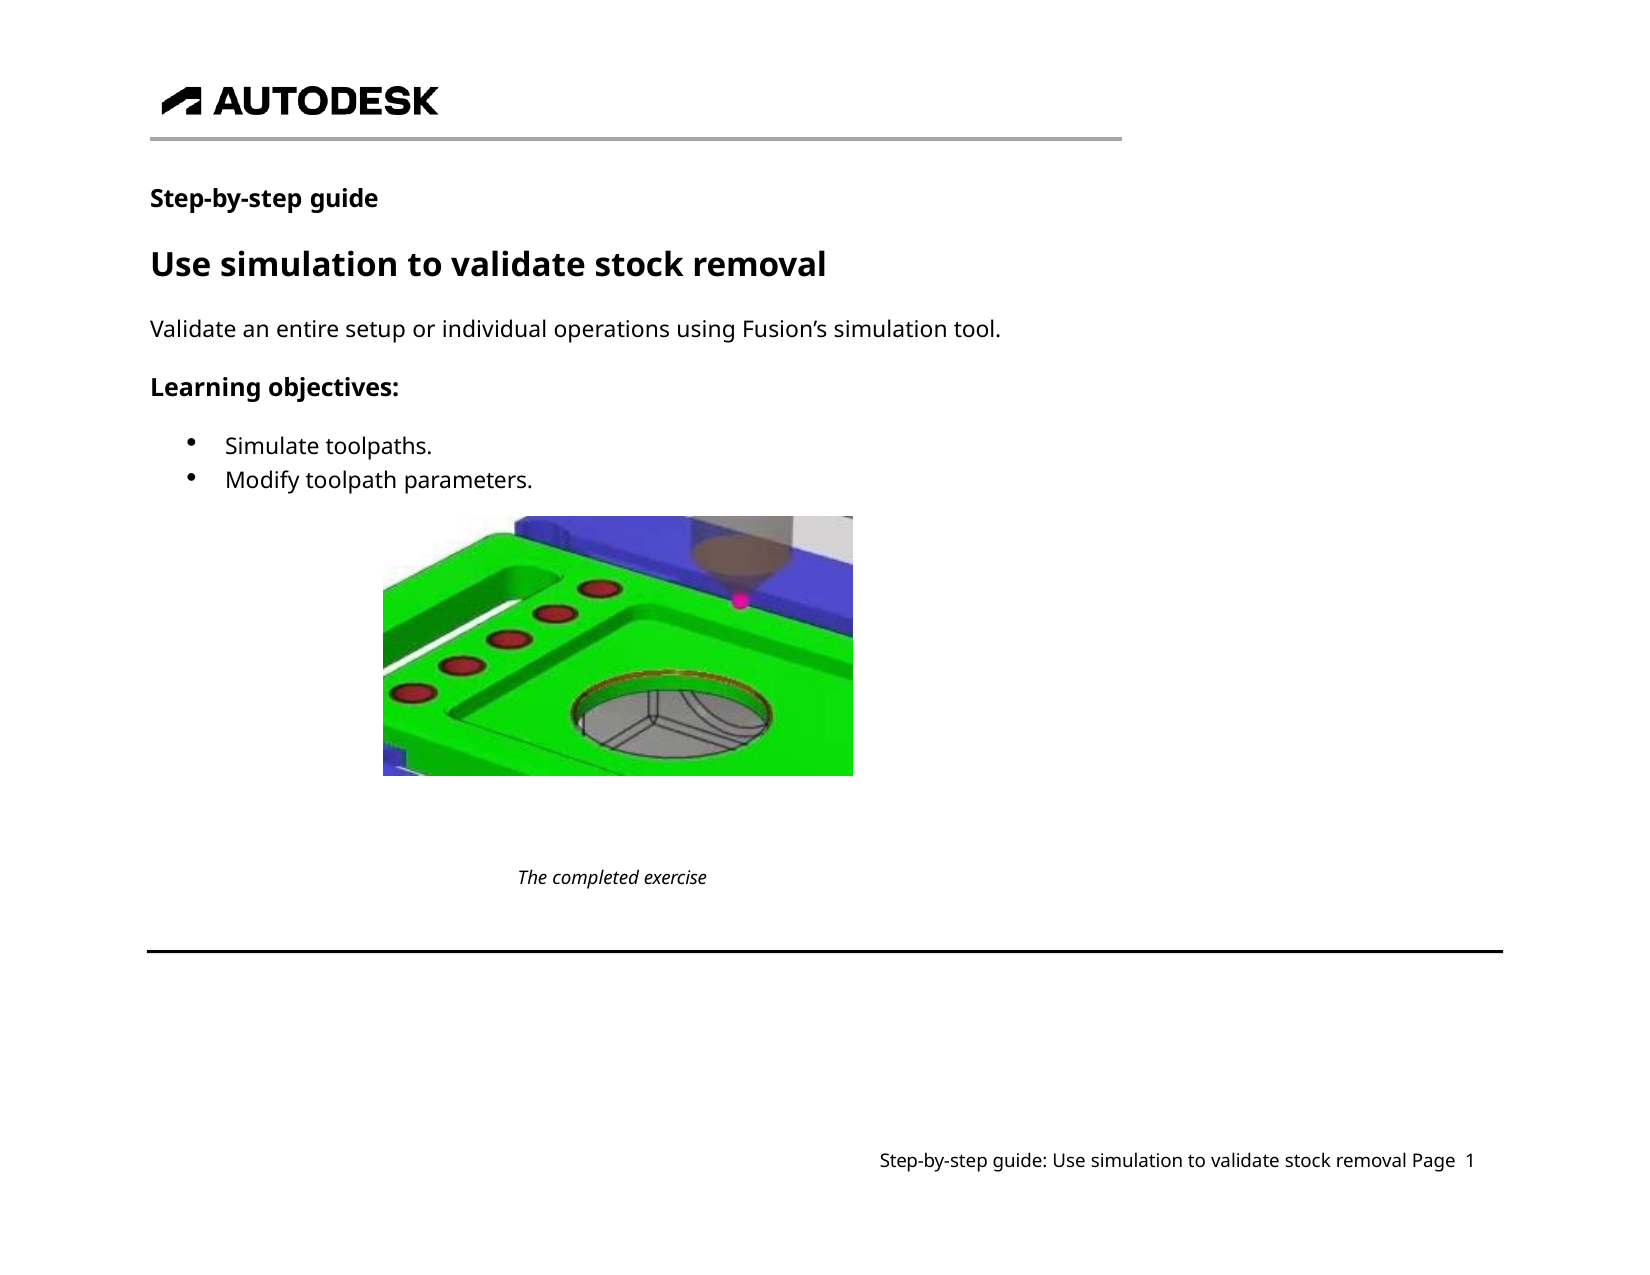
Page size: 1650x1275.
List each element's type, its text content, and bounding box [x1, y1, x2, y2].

picture [161, 86, 439, 115]
text_box Step-by-step guide Use simulation to validate stock removal Validate an entire setup or individual operations using Fusion’s simulation tool. Learning objectives: Simulate toolpaths. Modify toolpath parameters. [147, 180, 1013, 494]
picture [383, 515, 853, 776]
text_box [146, 950, 1504, 954]
text_box The completed exercise [515, 863, 728, 889]
slide_number Step-by-step guide: Use simulation to validate stock removal Page 10 [877, 1145, 1509, 1275]
